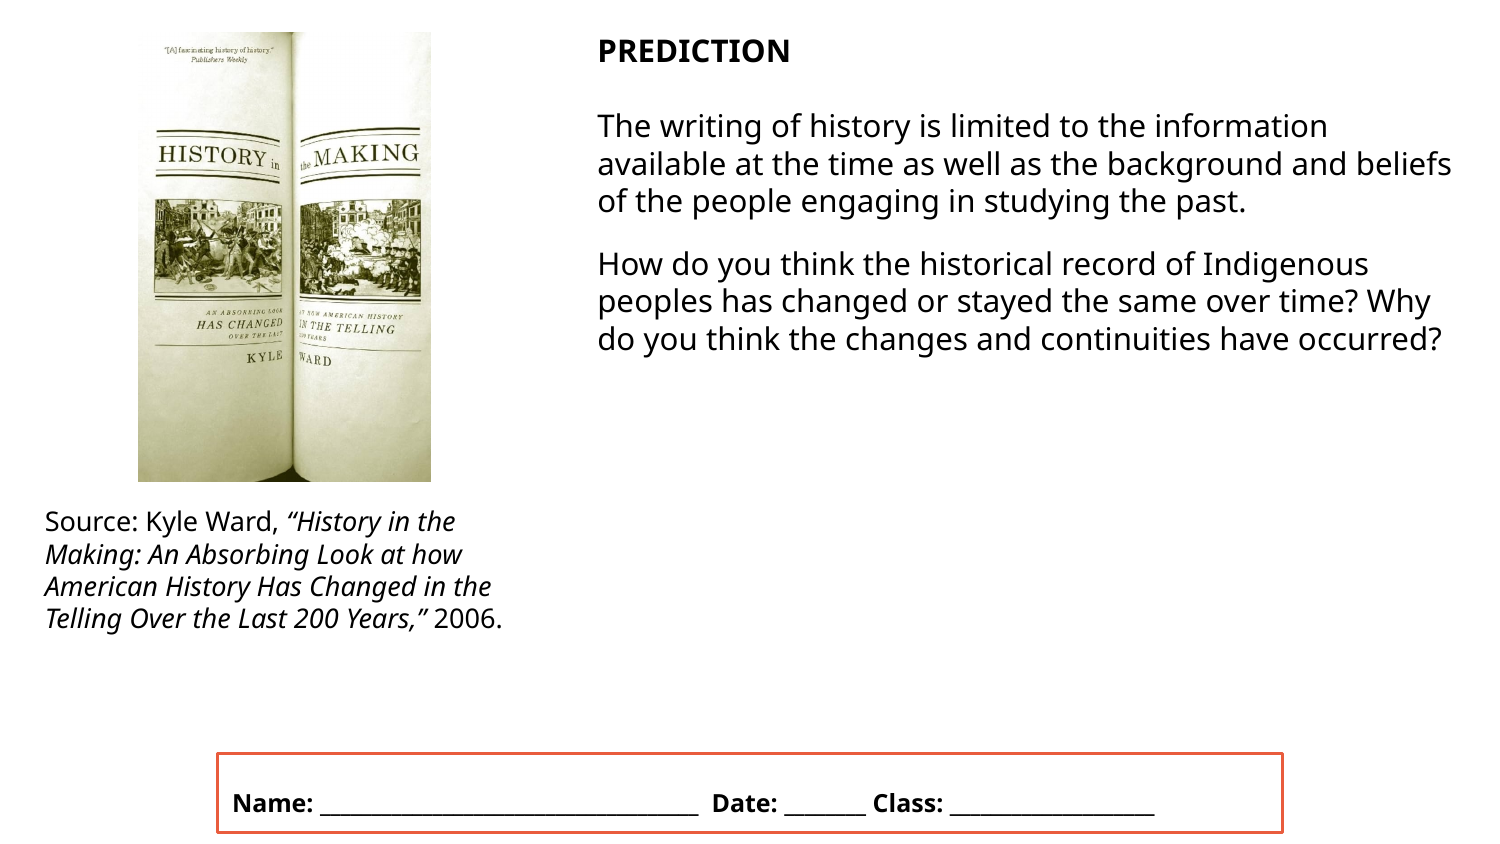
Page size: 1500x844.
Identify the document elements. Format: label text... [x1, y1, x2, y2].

text_box PREDICTION The writing of history is limited to the information available at the time as well as the background and beliefs of the people engaging in studying the past. How do you think the historical record of Indigenous peoples has changed or stayed the same over time? Why do you think the changes and continuities have occurred? [582, 16, 1473, 730]
picture [138, 32, 432, 483]
text_box Source: Kyle Ward, “History in the Making: An Absorbing Look at how American History Has Changed in the Telling Over the Last 200 Years,” 2006. [29, 489, 567, 646]
text_box Name: _____________________________________ Date: ________ Class: ____________________ [217, 753, 1283, 833]
